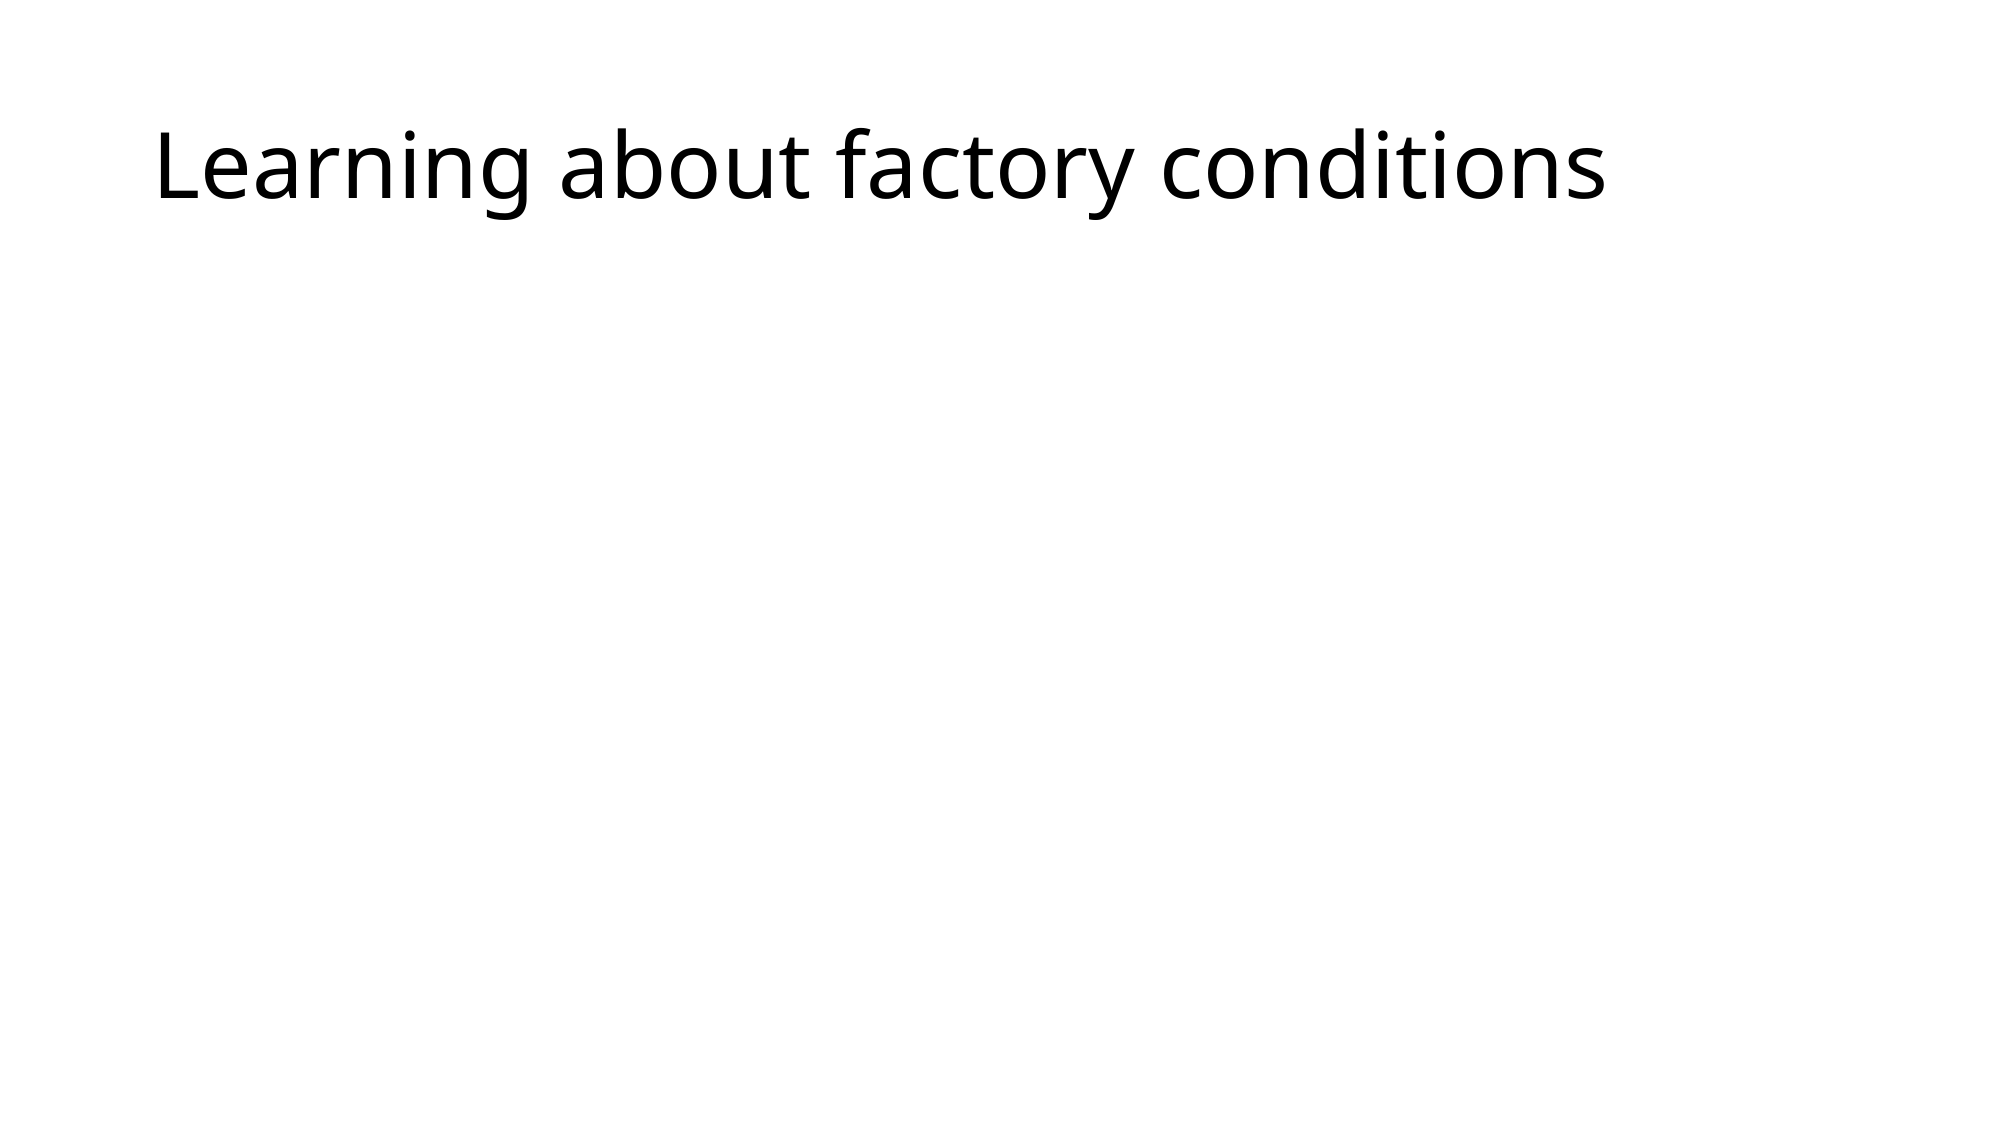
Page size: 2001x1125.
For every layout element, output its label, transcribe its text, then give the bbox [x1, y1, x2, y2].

title Learning about factory conditions [137, 59, 1863, 278]
